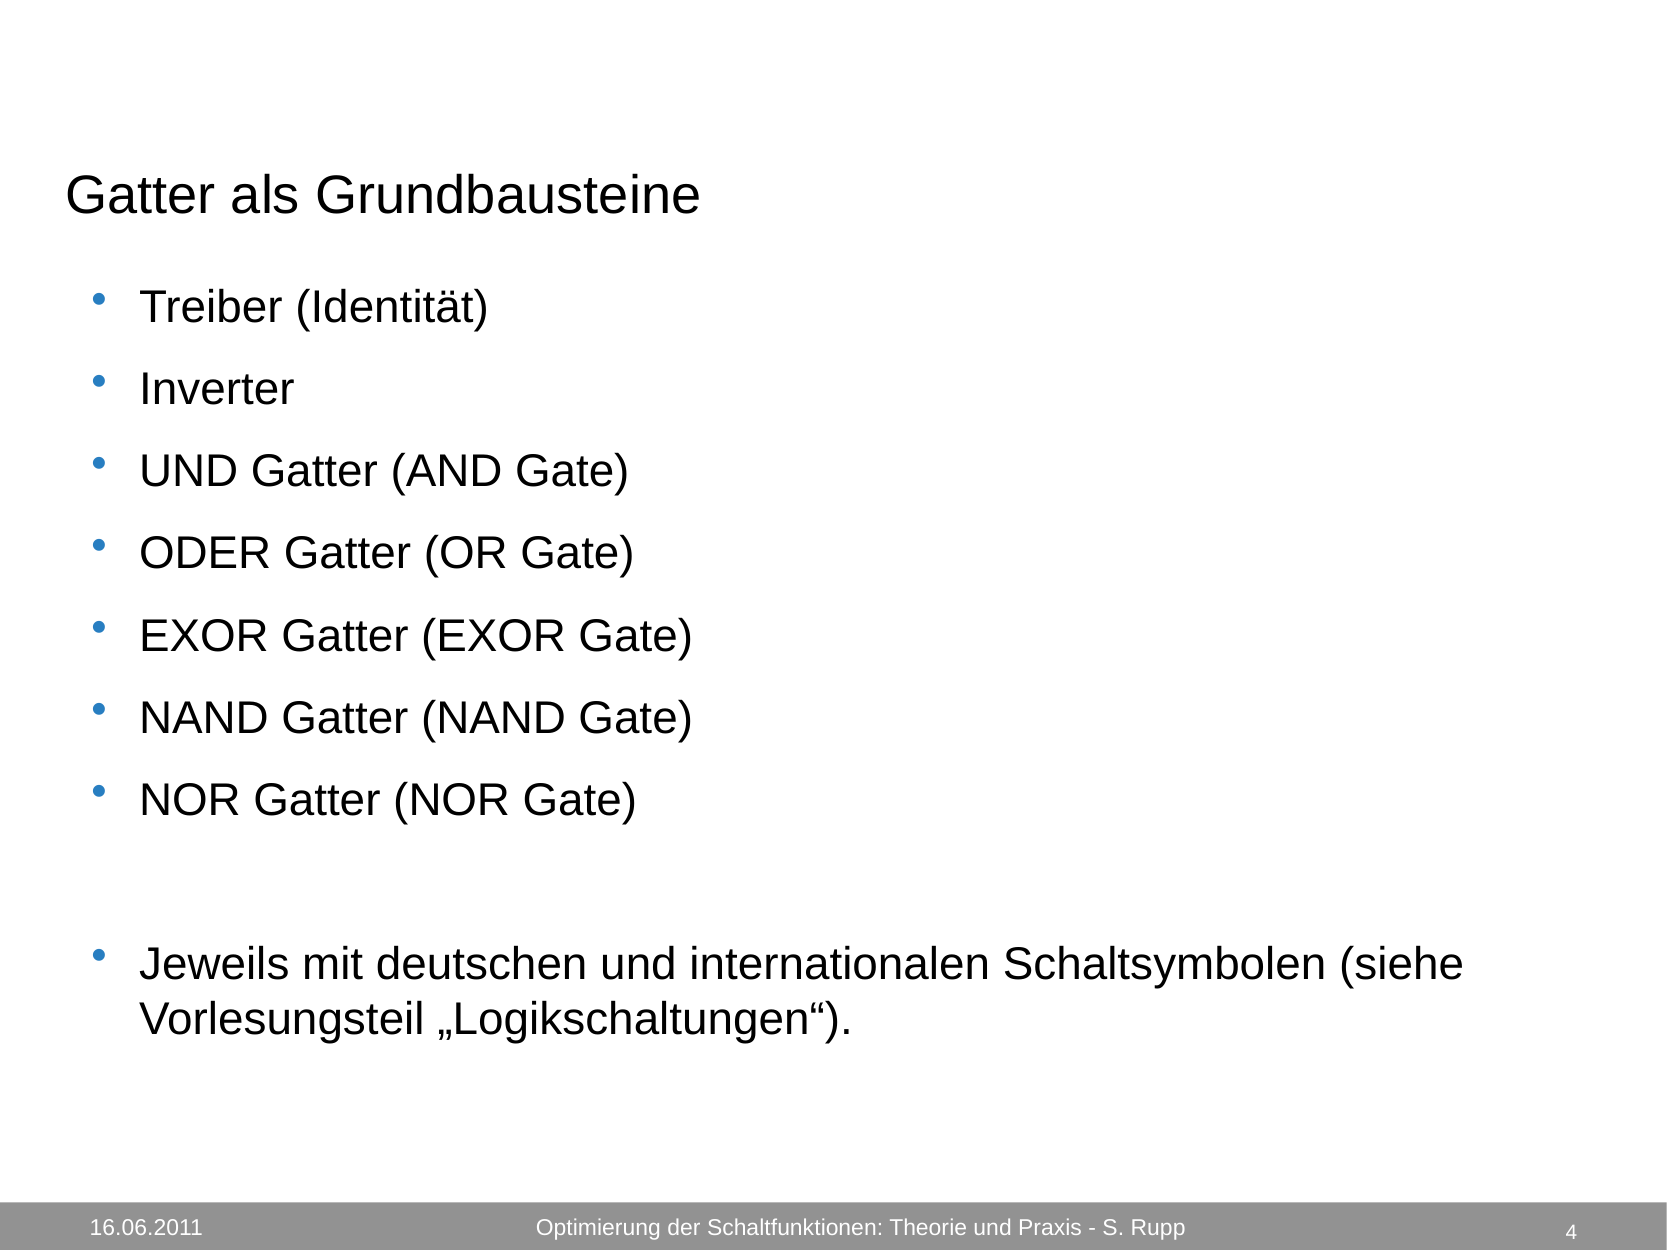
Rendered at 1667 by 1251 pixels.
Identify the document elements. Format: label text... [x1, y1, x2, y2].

slide_number 4 [1542, 1211, 1584, 1250]
list Treiber (Identität) Inverter UND Gatter (AND Gate) ODER Gatter (OR Gate) EXOR Gatter (EXOR Gate) NAND Gatter (NAND Gate) NOR Gatter (NOR Gate) Jeweils mit deutschen und internationalen Schaltsymbolen (siehe Vorlesungsteil „Logikschaltungen“). [84, 270, 1622, 1151]
title Gatter als Grundbausteine [58, 138, 1450, 245]
